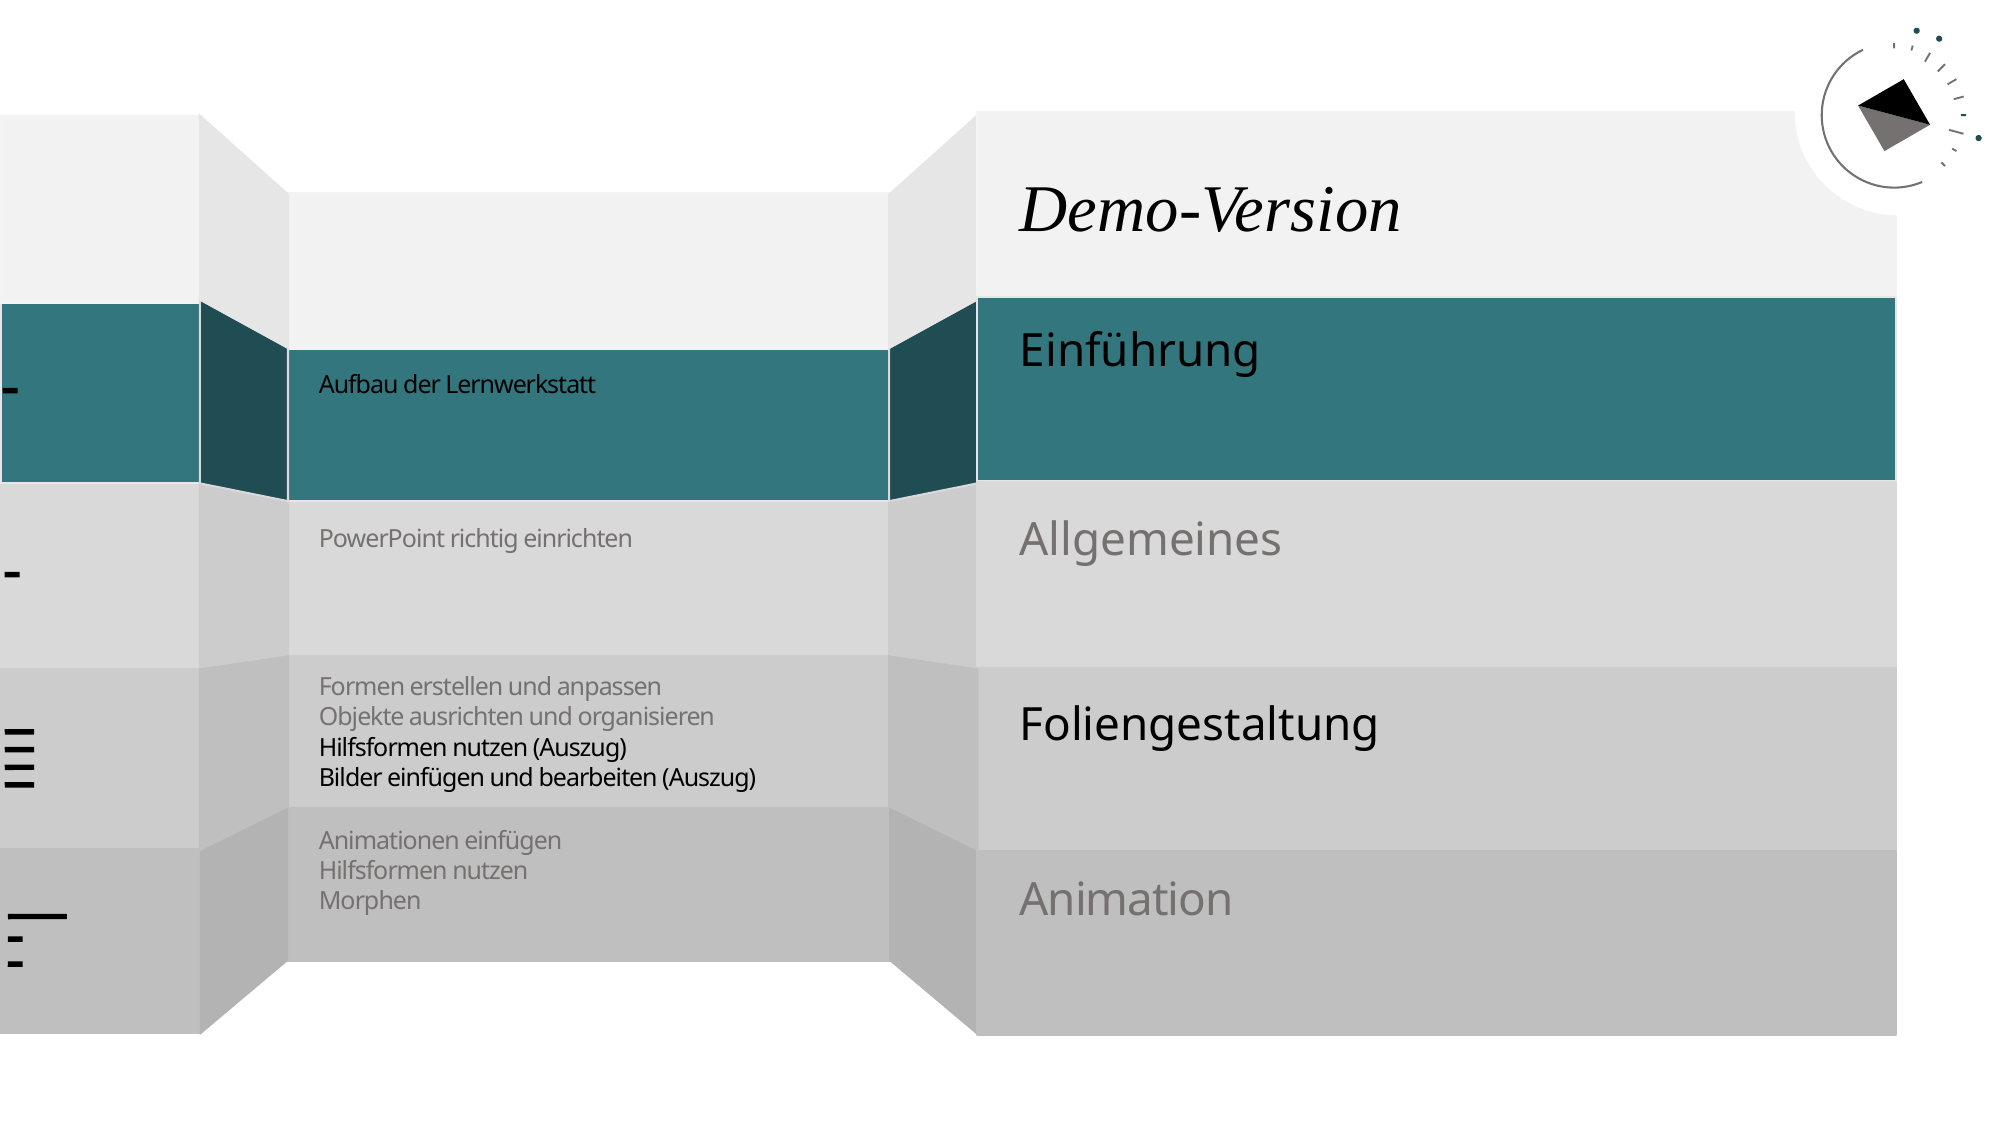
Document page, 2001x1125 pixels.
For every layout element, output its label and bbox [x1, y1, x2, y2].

text_box [0, 0, 2000, 1040]
